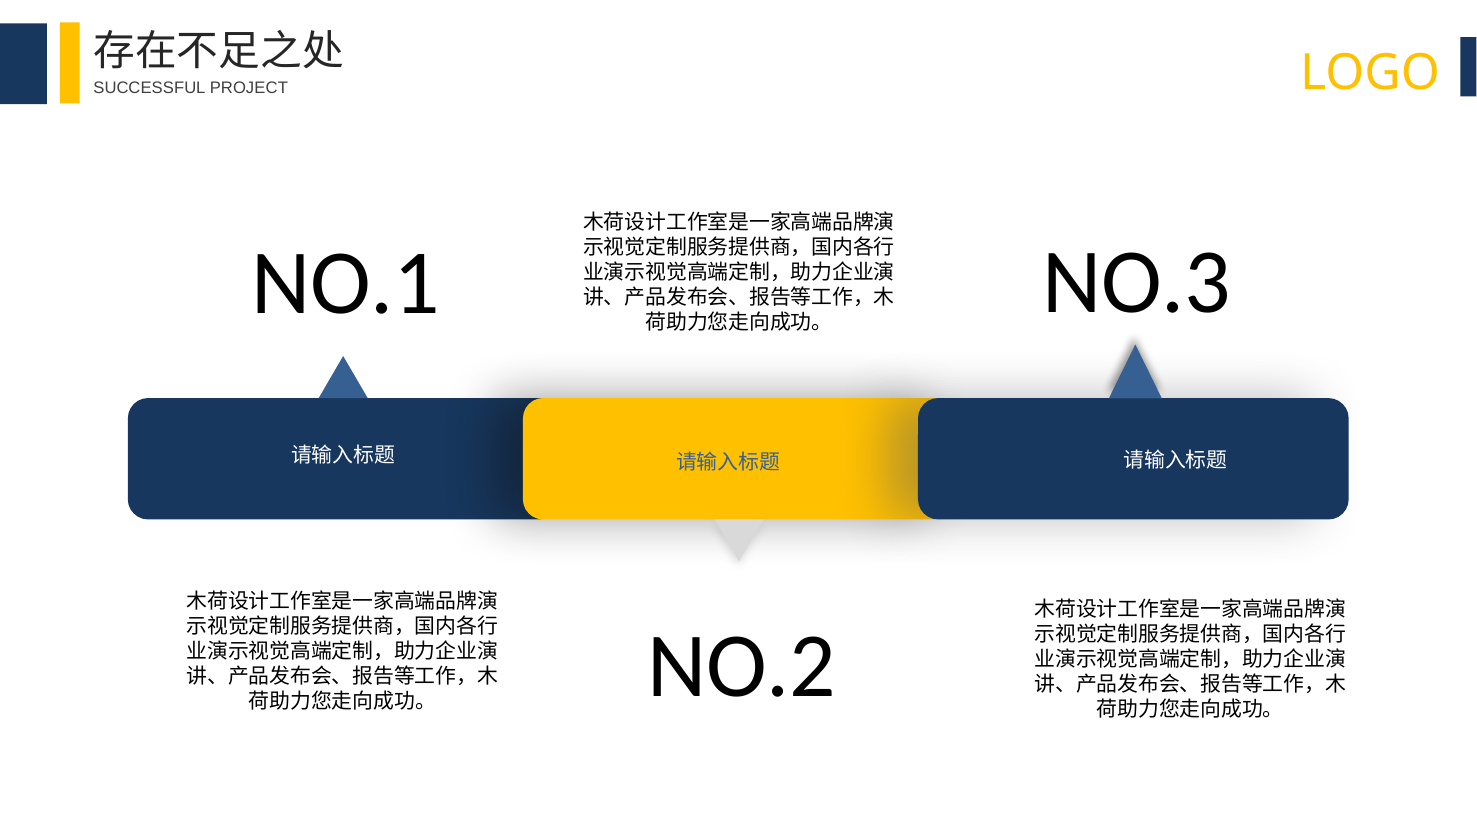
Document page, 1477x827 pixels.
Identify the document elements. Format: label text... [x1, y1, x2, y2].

text_box 木荷设计工作室是一家高端品牌演示视觉定制服务提供商，国内各行业演示视觉高端定制，助力企业演讲、产品发布会、报告等工作，木荷助力您走向成功。 [558, 201, 920, 341]
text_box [127, 344, 1349, 562]
text_box 木荷设计工作室是一家高端品牌演示视觉定制服务提供商，国内各行业演示视觉高端定制，助力企业演讲、产品发布会、报告等工作，木荷助力您走向成功。 [1009, 588, 1371, 728]
text_box [1458, 35, 1477, 99]
text_box [0, 21, 49, 106]
text_box NO.3 [1027, 213, 1246, 339]
text_box LOGO [1289, 33, 1477, 105]
text_box SUCCESSFUL PROJECT [93, 76, 359, 97]
text_box [58, 20, 82, 105]
text_box 存在不足之处 [93, 23, 359, 74]
text_box NO.2 [632, 597, 851, 723]
text_box 木荷设计工作室是一家高端品牌演示视觉定制服务提供商，国内各行业演示视觉高端定制，助力企业演讲、产品发布会、报告等工作，木荷助力您走向成功。 [161, 580, 523, 721]
text_box NO.1 [236, 214, 456, 339]
